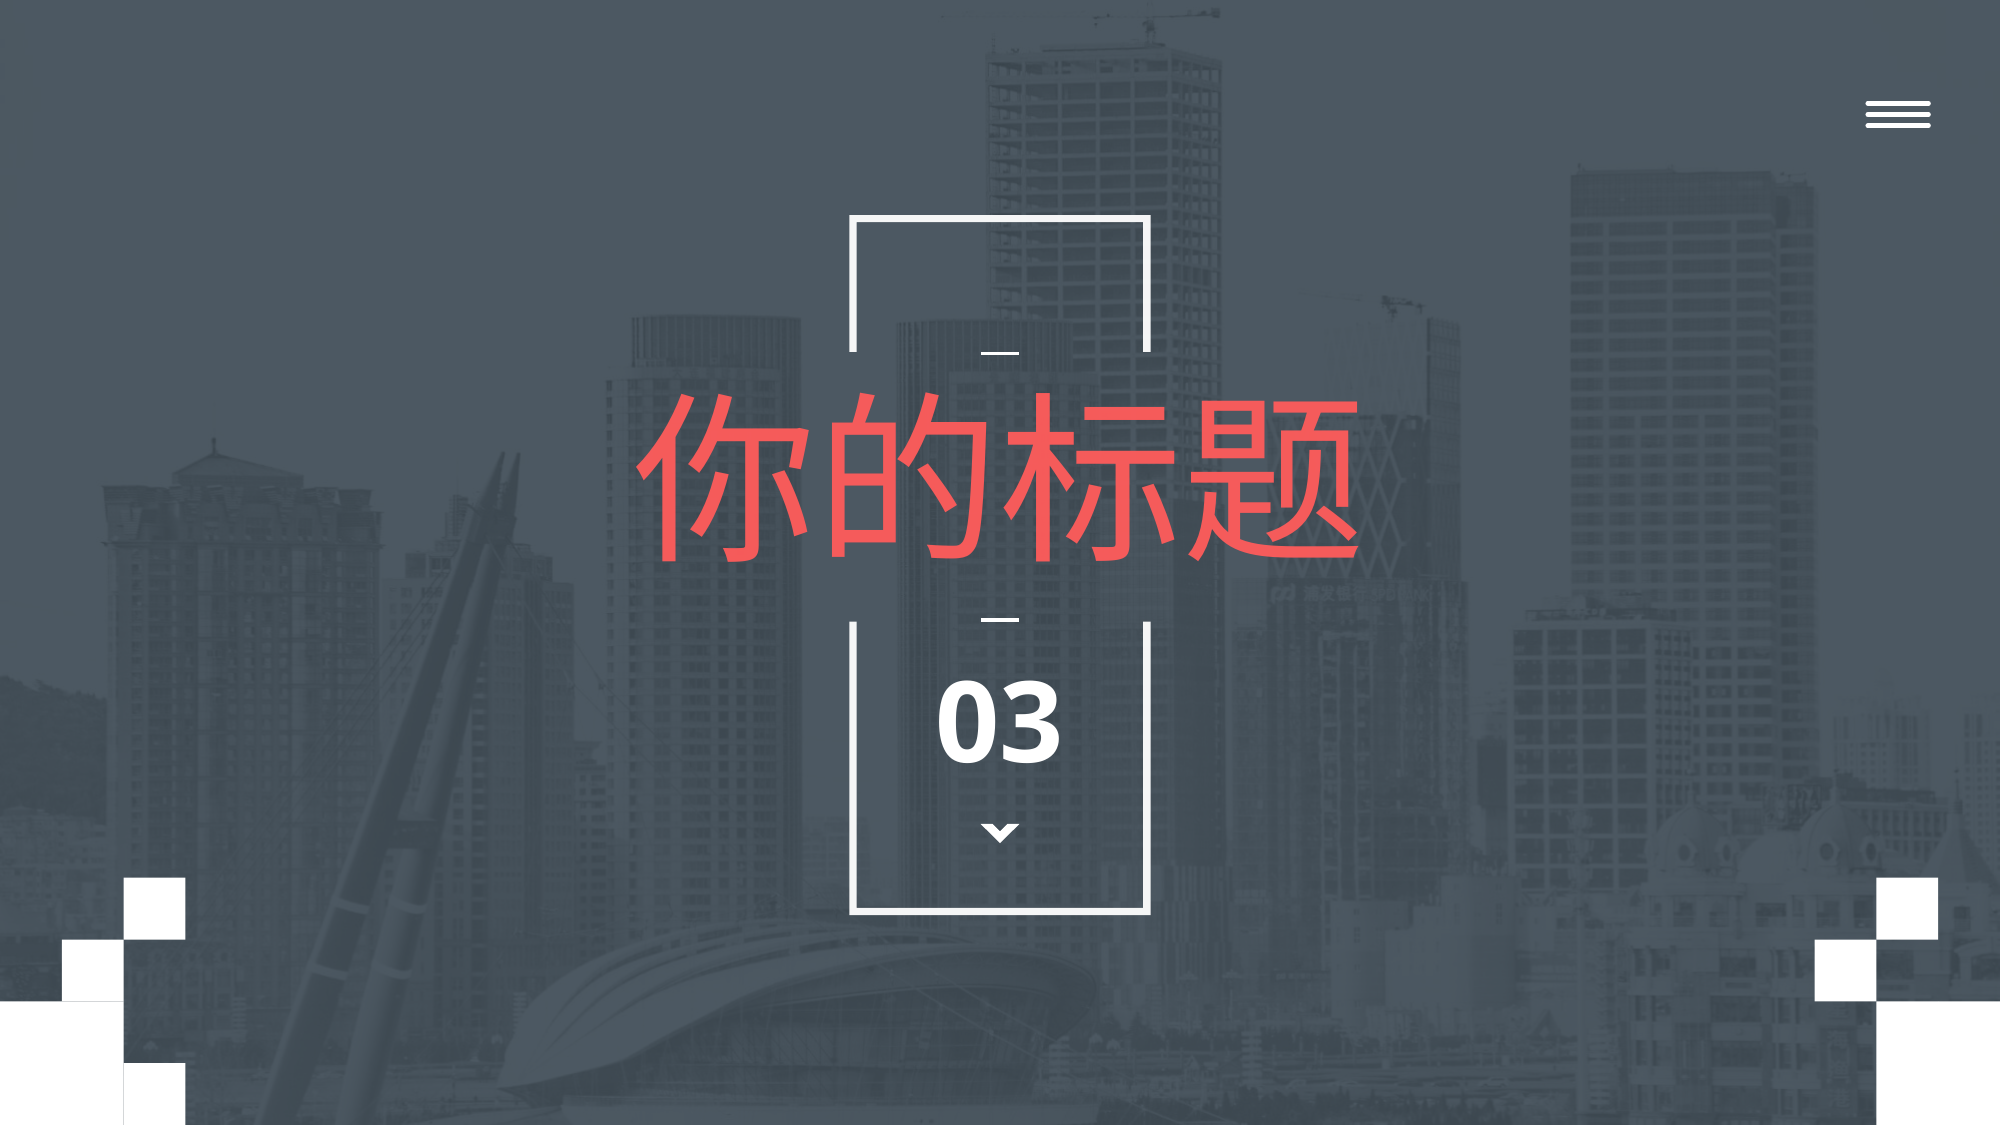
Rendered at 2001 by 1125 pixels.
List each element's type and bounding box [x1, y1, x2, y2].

text_box [1814, 877, 2000, 1125]
picture [0, 0, 2000, 1125]
text_box [614, 214, 1386, 916]
text_box [1867, 103, 1929, 126]
text_box [0, 877, 186, 1125]
